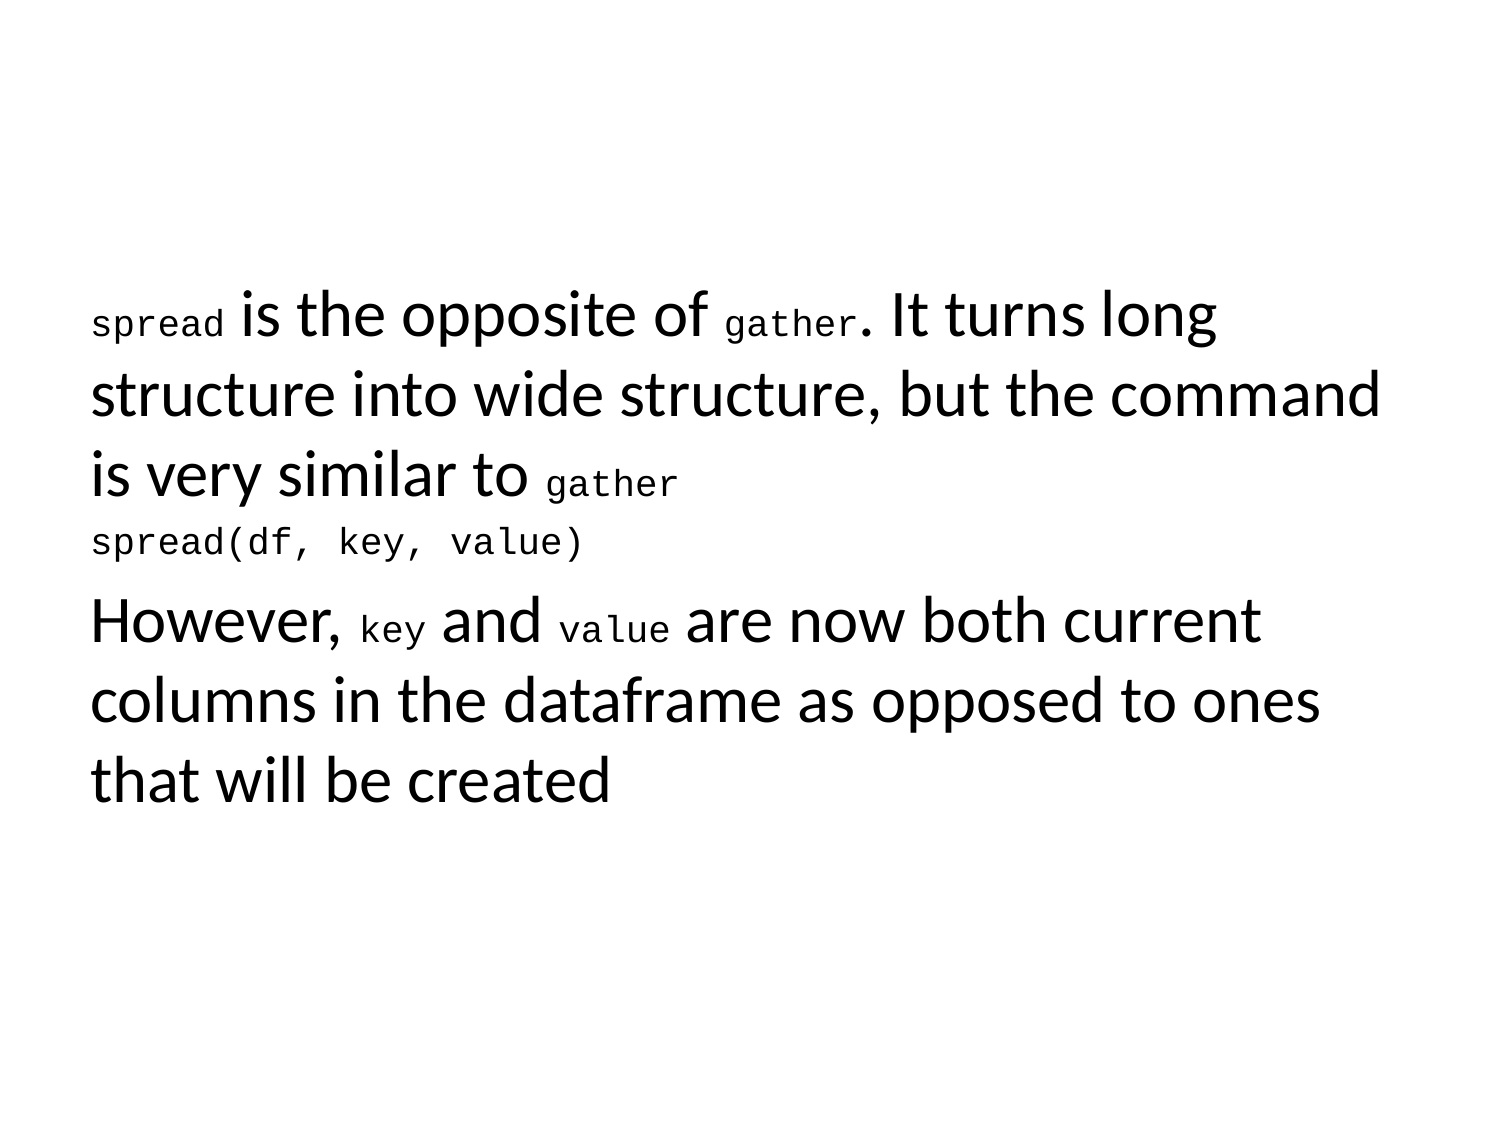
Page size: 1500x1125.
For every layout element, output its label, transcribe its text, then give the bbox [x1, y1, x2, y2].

list spread is the opposite of gather. It turns long structure into wide structure, but the command is very similar to gather spread(df, key, value) However, key and value are now both current columns in the dataframe as opposed to ones that will be created [75, 262, 1425, 1005]
